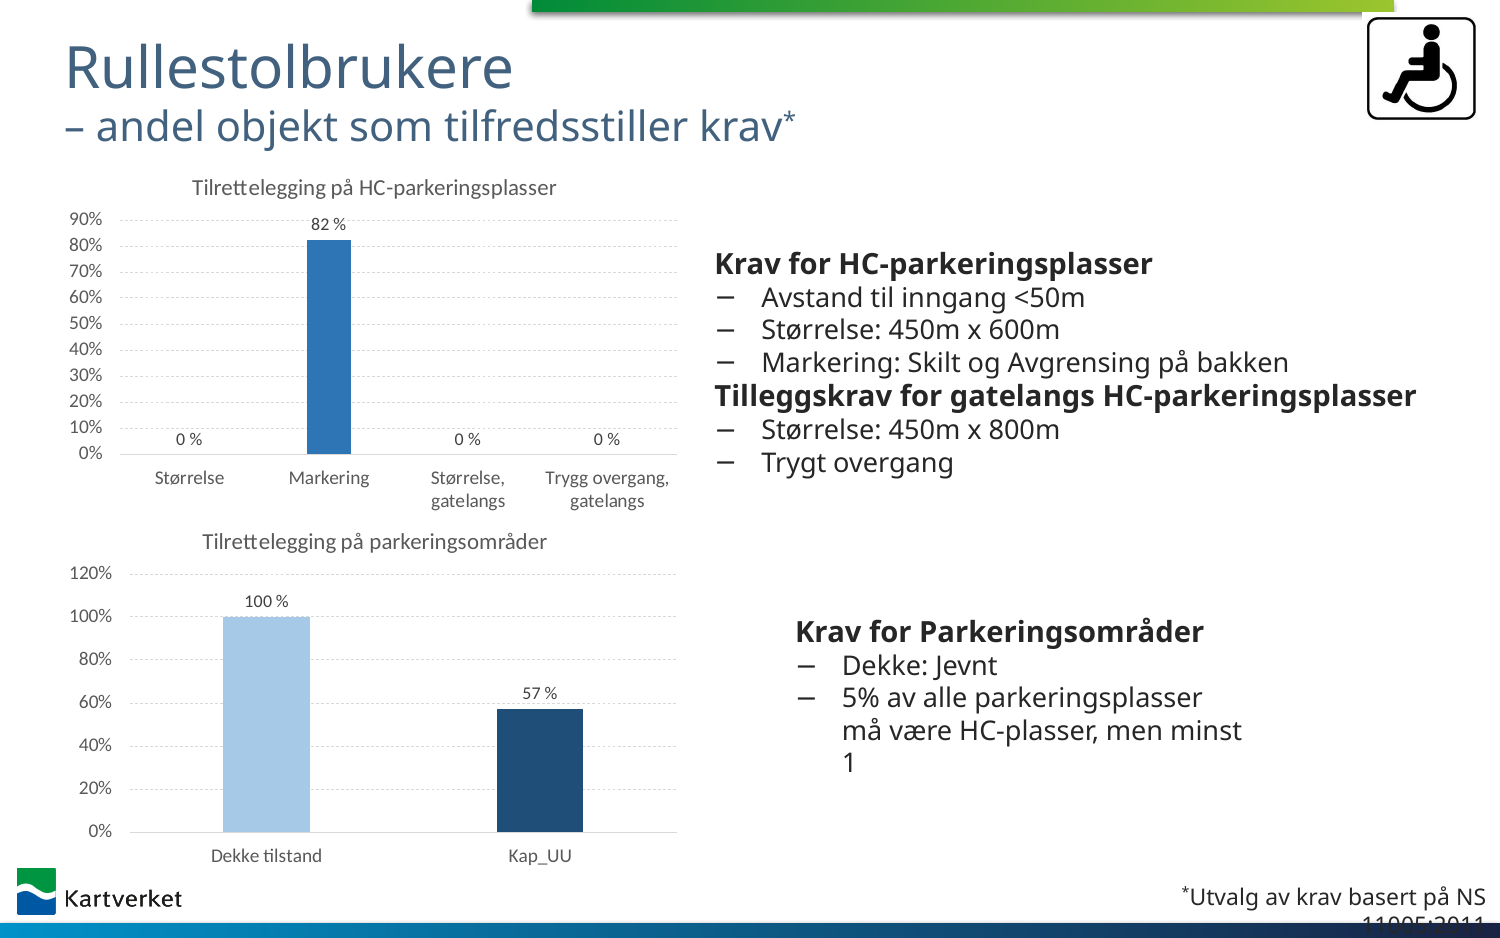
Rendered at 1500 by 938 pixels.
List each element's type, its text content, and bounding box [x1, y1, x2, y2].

picture [62, 520, 688, 874]
text_box Rullestolbrukere – andel objekt som tilfredsstiller krav* [49, 25, 1431, 158]
text_box *Utvalg av krav basert på NS 11005:2011 [1068, 873, 1500, 938]
picture [62, 166, 688, 519]
picture [1362, 12, 1481, 126]
text_box Krav for Parkeringsområder Dekke: Jevnt 5% av alle parkeringsplasser må være HC-plasser, men minst 1 [780, 605, 1261, 786]
text_box Krav for HC-parkeringsplasser Avstand til inngang <50m Størrelse: 450m x 600m Markering: Skilt og Avgrensing på bakken Tilleggskrav for gatelangs HC-parkeringsplasser Størrelse: 450m x 800m Trygt overgang [699, 237, 1433, 485]
